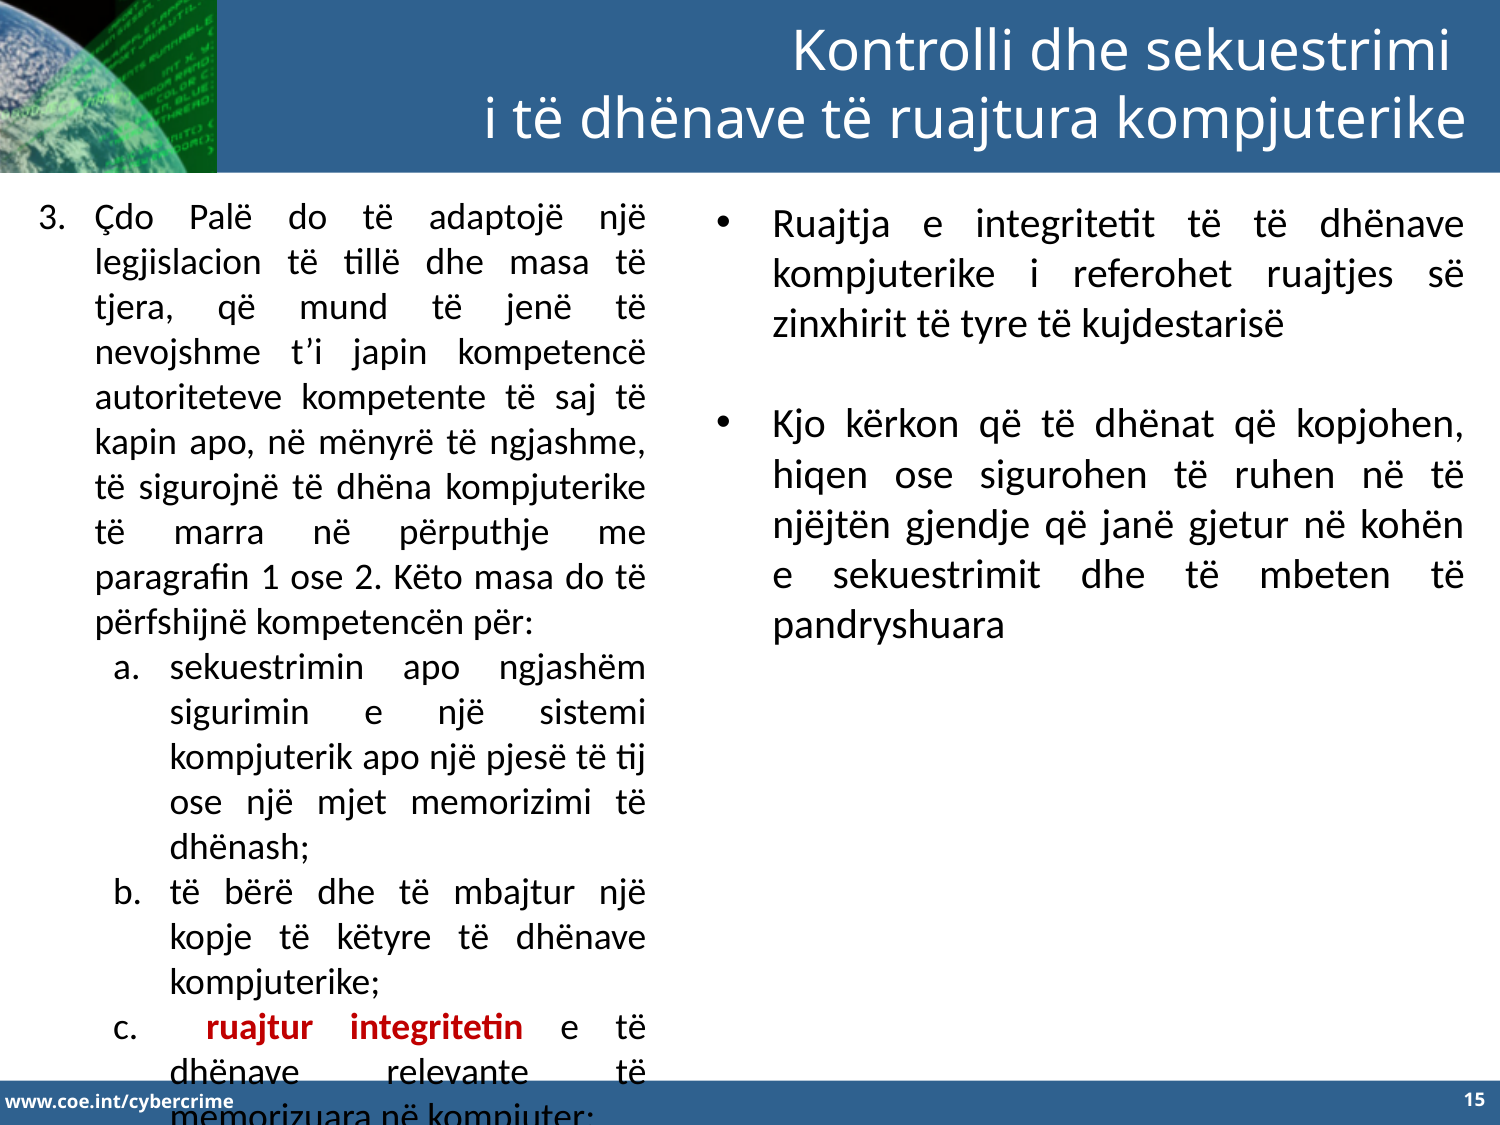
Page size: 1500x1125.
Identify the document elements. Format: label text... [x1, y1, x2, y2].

text_box Kontrolli dhe sekuestrimi i të dhënave të ruajtura kompjuterike [230, 7, 1483, 157]
text_box Ruajtja e integritetit të të dhënave kompjuterike i referohet ruajtjes së zinxhirit të tyre të kujdestarisë Kjo kërkon që të dhënat që kopjohen, hiqen ose sigurohen të ruhen në të njëjtën gjendje që janë gjetur në kohën e sekuestrimit dhe të mbeten të pandryshuara [701, 188, 1480, 654]
picture [0, 0, 217, 173]
text_box Çdo Palë do të adaptojë një legjislacion të tillë dhe masa të tjera, që mund të jenë të nevojshme t’i japin kompetencë autoriteteve kompetente të saj të kapin apo, në mënyrë të ngjashme, të sigurojnë të dhëna kompjuterike të marra në përputhje me paragrafin 1 ose 2. Këto masa do të përfshijnë kompetencën për: sekuestrimin apo ngjashëm sigurimin e një sistemi kompjuterik apo një pjesë të tij ose një mjet memorizimi të dhënash; të bërë dhe të mbajtur një kopje të këtyre të dhënave kompjuterike; ruajtur integritetin e të dhënave relevante të memorizuara në kompjuter; të bërë të paqasshme apo t’i heqë këto të dhëna kompjuterike nga sistemet kompjuterike në të cilat ka qasje. [23, 184, 662, 1125]
